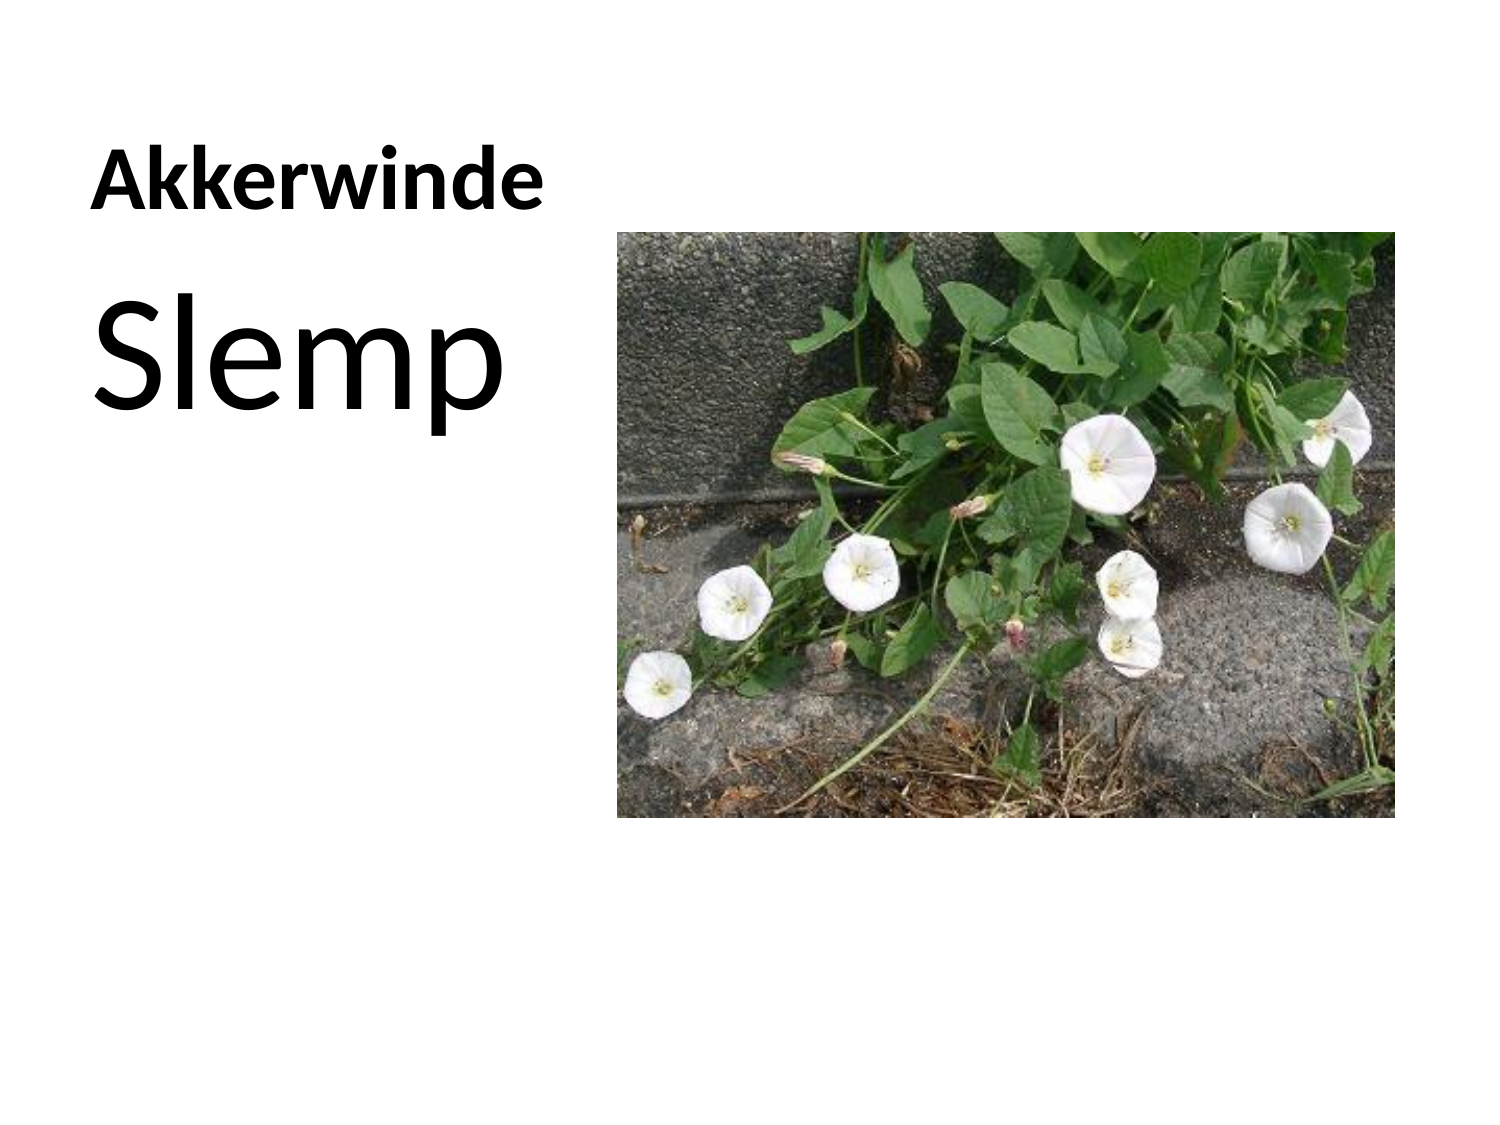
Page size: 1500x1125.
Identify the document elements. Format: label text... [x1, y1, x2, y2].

list Slemp [75, 235, 569, 1005]
title Akkerwinde [75, 44, 569, 235]
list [616, 231, 1395, 818]
